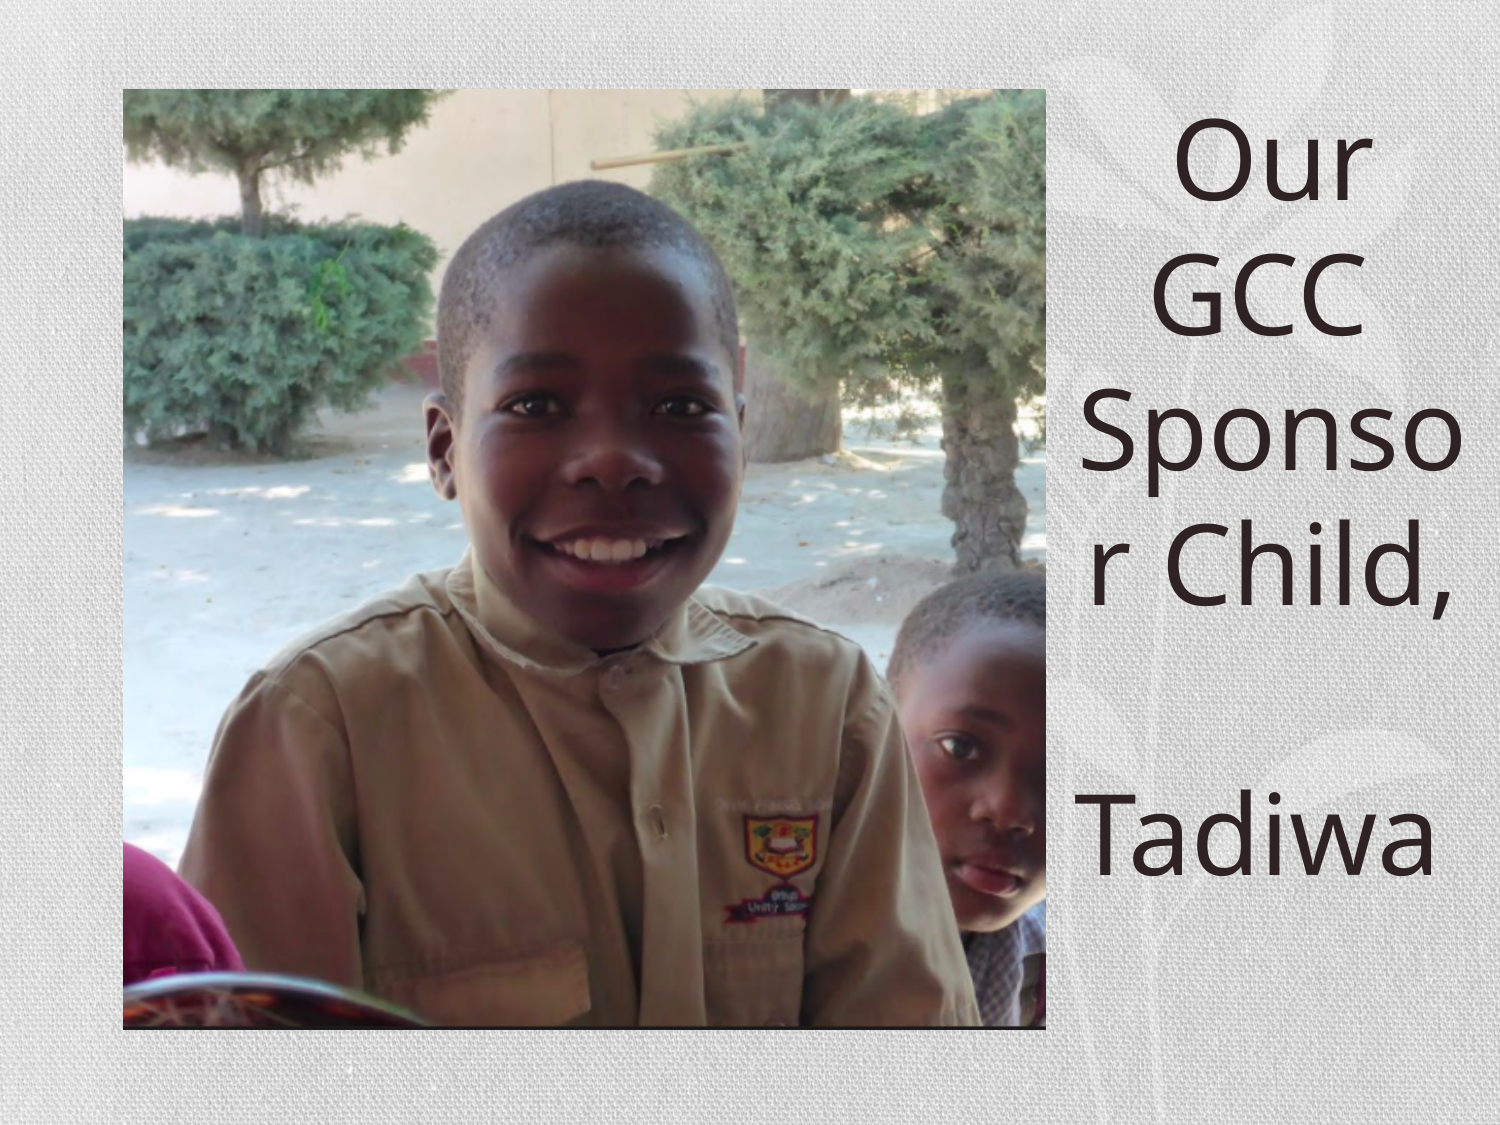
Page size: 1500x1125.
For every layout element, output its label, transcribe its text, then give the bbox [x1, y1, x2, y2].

picture [123, 89, 1046, 1031]
title Our GCC Sponsor Child, Tadiwa [1054, 278, 1500, 905]
